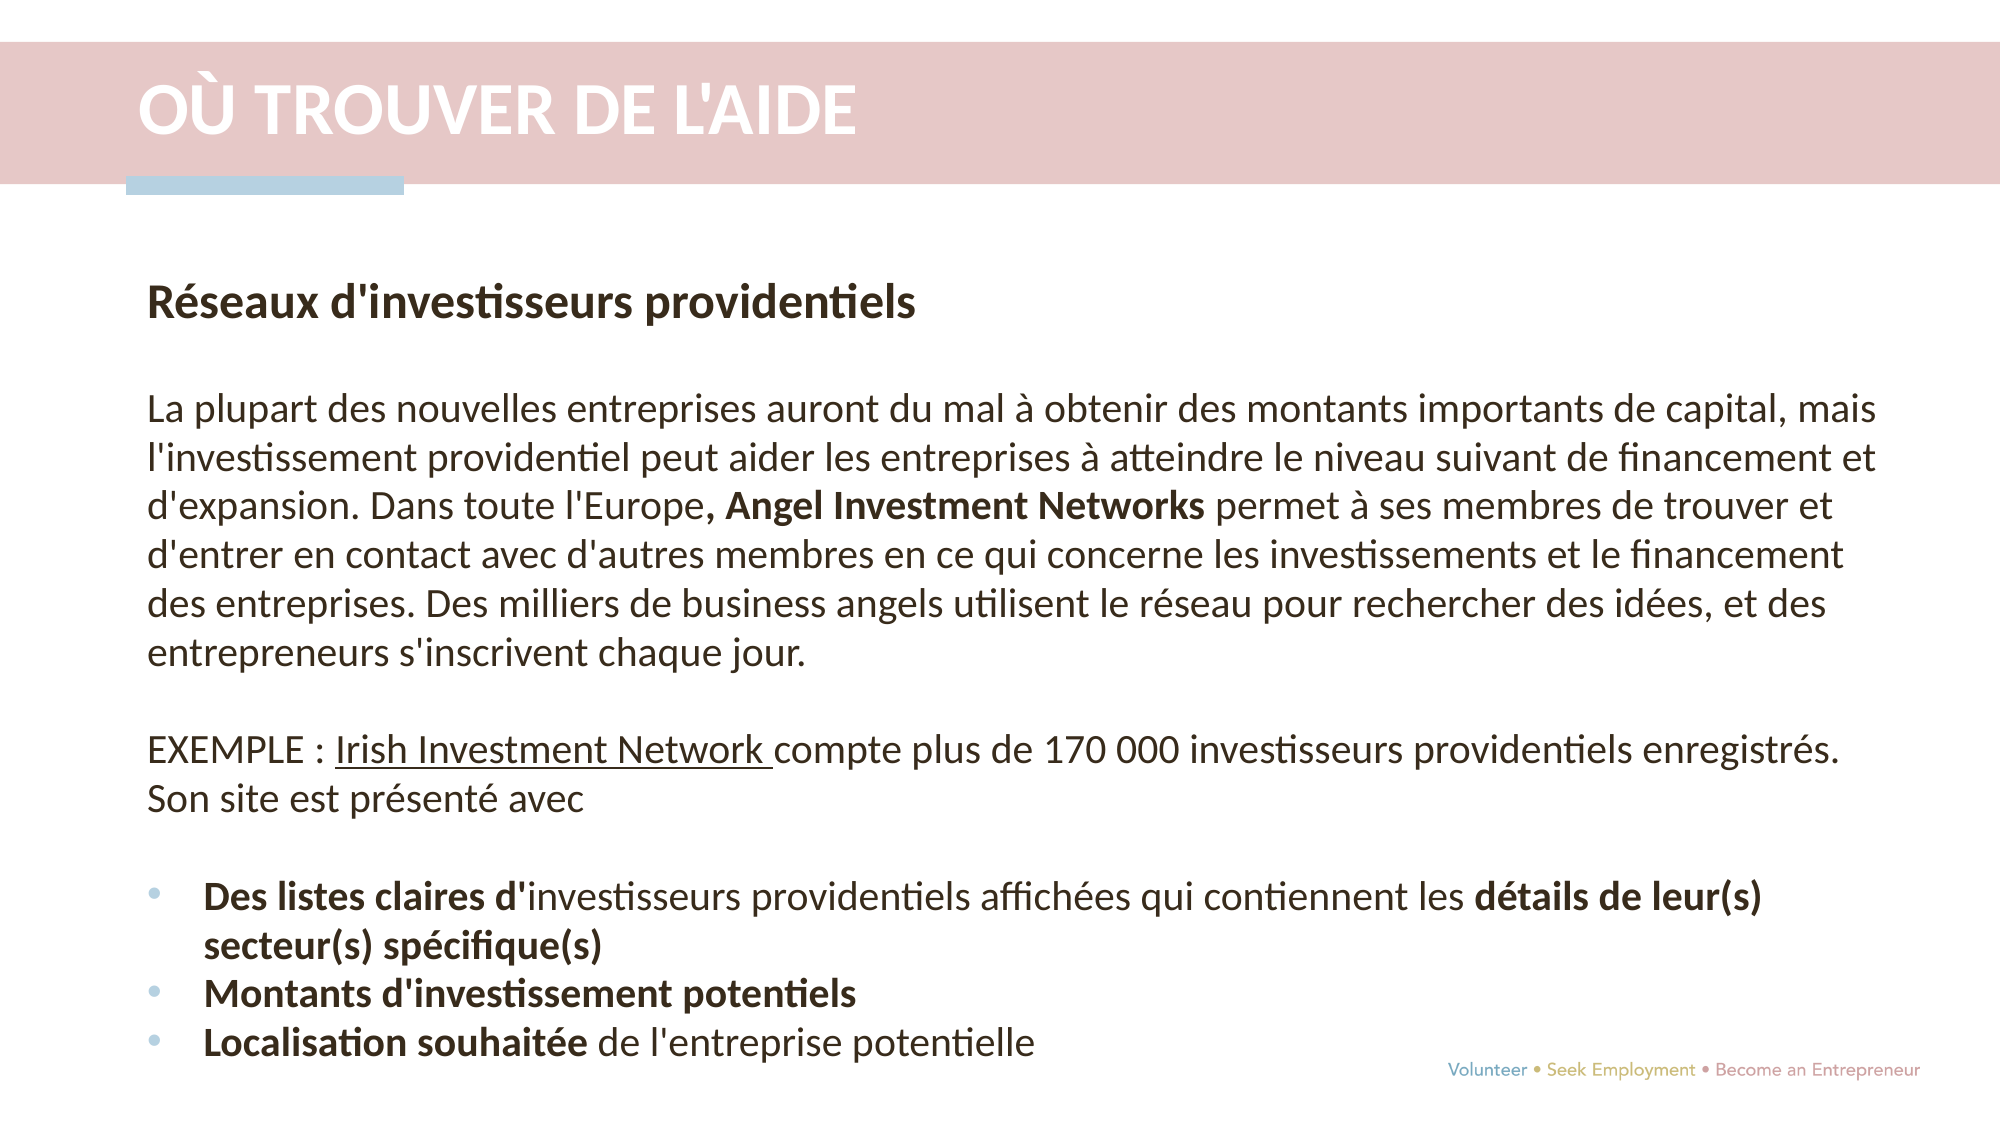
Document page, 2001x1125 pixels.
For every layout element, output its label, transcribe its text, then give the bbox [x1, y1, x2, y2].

picture [1418, 1046, 1971, 1103]
list OÙ TROUVER DE L'AIDE [123, 51, 1913, 170]
text_box Réseaux d'investisseurs providentiels [132, 272, 1284, 801]
text_box La plupart des nouvelles entreprises auront du mal à obtenir des montants importants de capital, mais l'investissement providentiel peut aider les entreprises à atteindre le niveau suivant de financement et d'expansion. Dans toute l'Europe, Angel Investment Networks permet à ses membres de trouver et d'entrer en contact avec d'autres membres en ce qui concerne les investissements et le financement des entreprises. Des milliers de business angels utilisent le réseau pour rechercher des idées, et des entrepreneurs s'inscrivent chaque jour. EXEMPLE : Irish Investment Network compte plus de 170 000 investisseurs providentiels enregistrés. Son site est présenté avec Des listes claires d'investisseurs providentiels affichées qui contiennent les détails de leur(s) secteur(s) spécifique(s) Montants d'investissement potentiels Localisation souhaitée de l'entreprise potentielle [1284, 374, 1913, 801]
